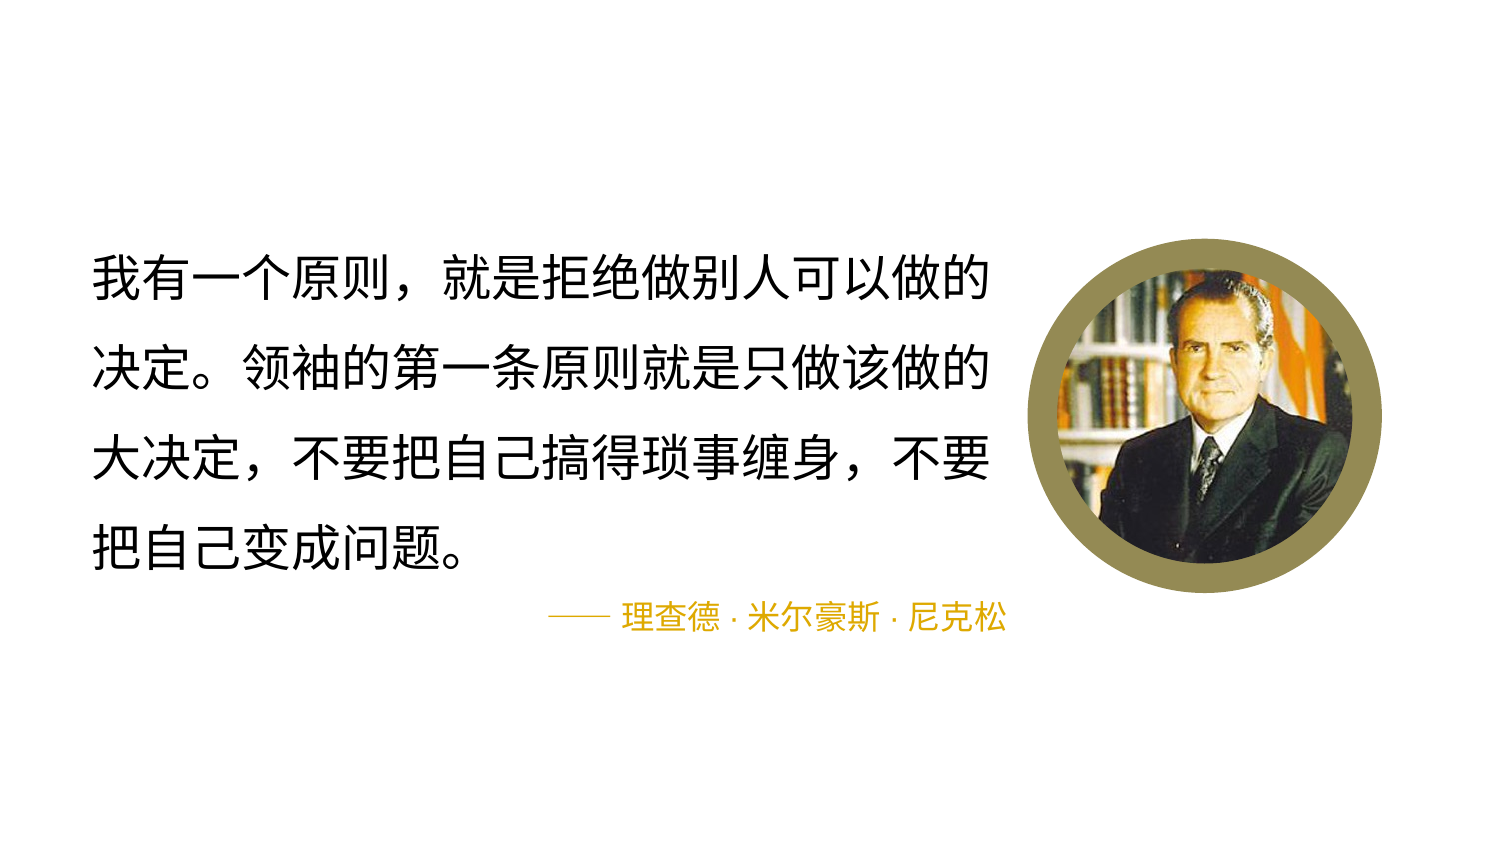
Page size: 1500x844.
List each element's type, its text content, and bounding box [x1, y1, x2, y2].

text_box 我有一个原则，就是拒绝做别人可以做的决定。领袖的第一条原则就是只做该做的大决定，不要把自己搞得琐事缠身，不要把自己变成问题。 ——理查德·米尔豪斯·尼克松 [77, 209, 1023, 644]
text_box [1358, 322, 1384, 509]
text_box [1025, 323, 1051, 509]
text_box [1106, 236, 1304, 266]
text_box [1114, 571, 1295, 596]
picture [1056, 267, 1353, 564]
